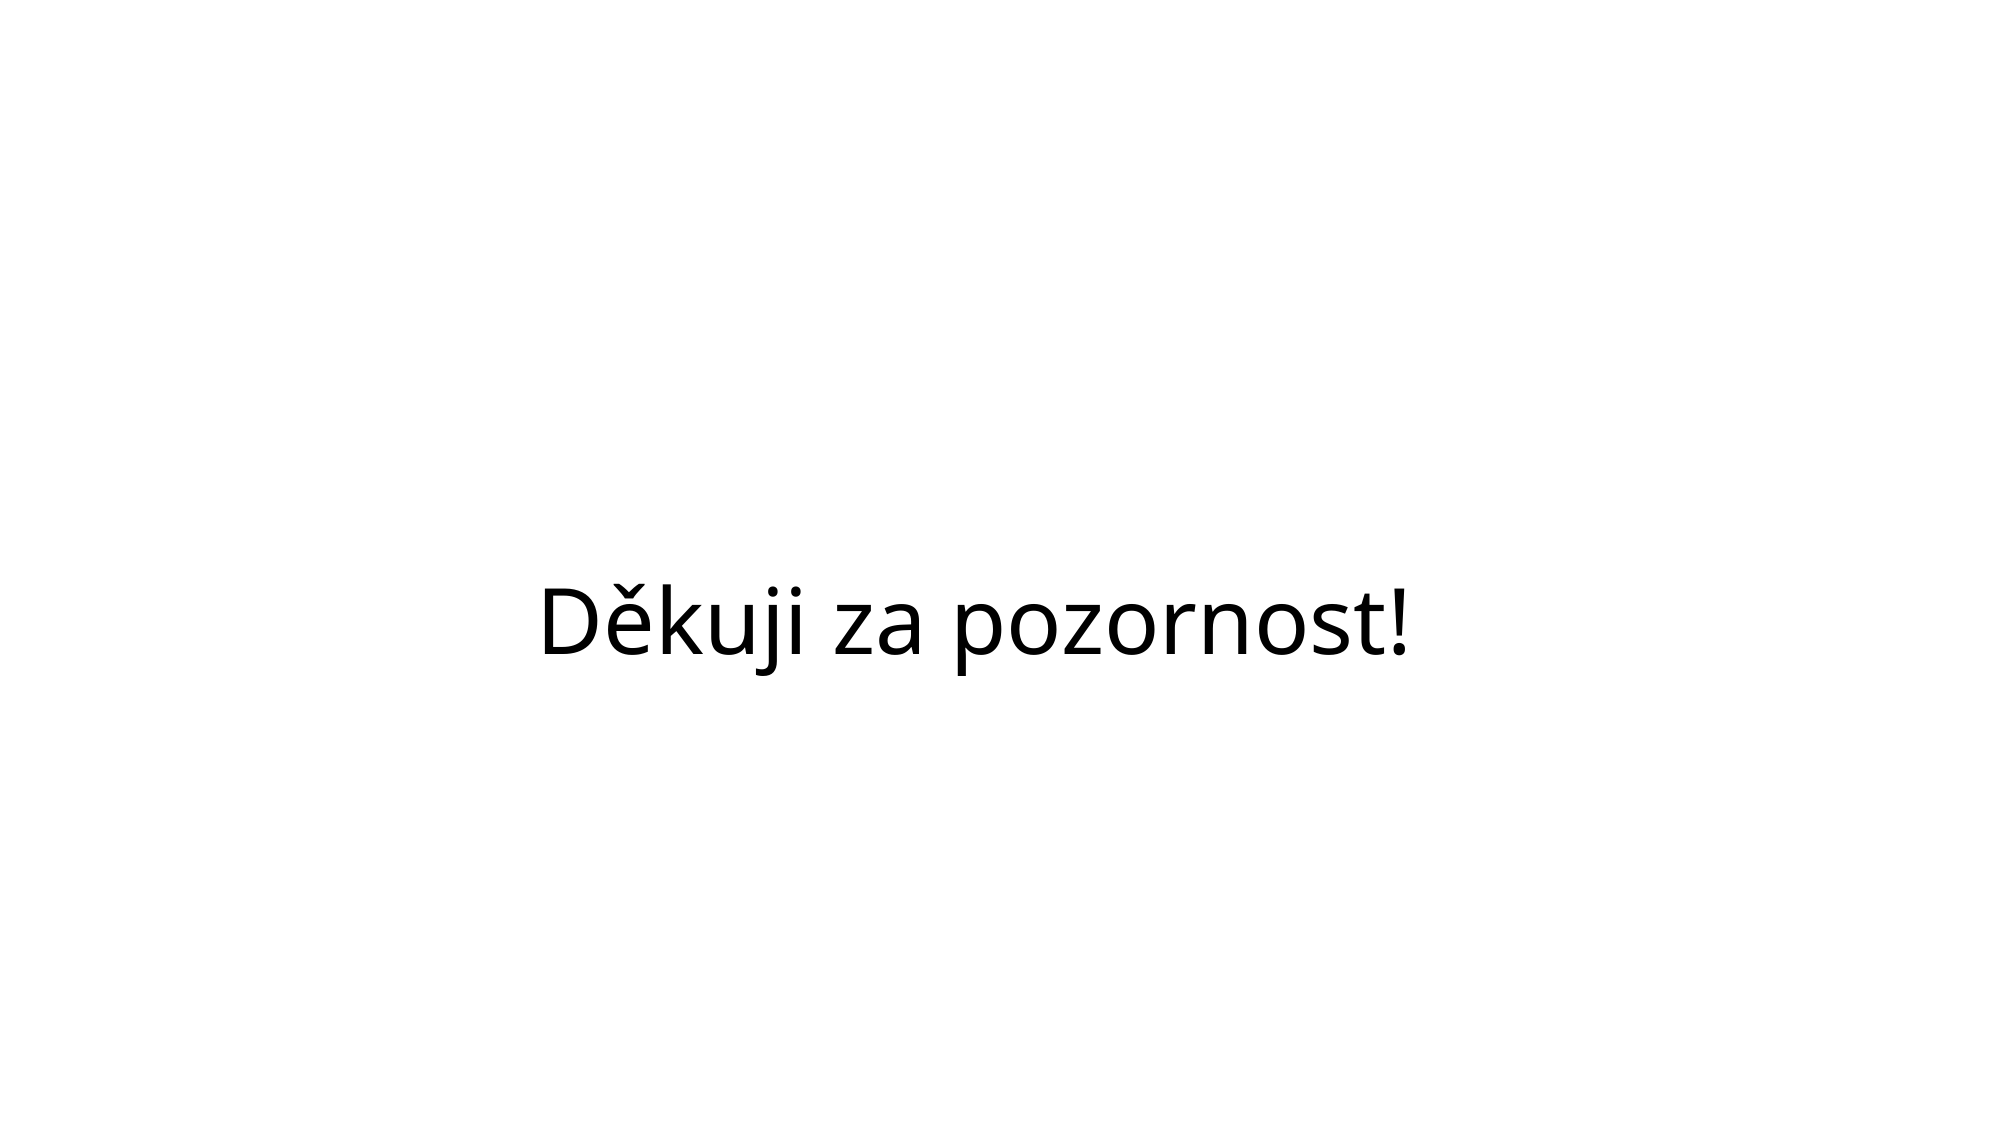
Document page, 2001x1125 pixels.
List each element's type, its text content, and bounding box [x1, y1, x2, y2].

title Děkuji za pozornost! [112, 516, 1838, 734]
